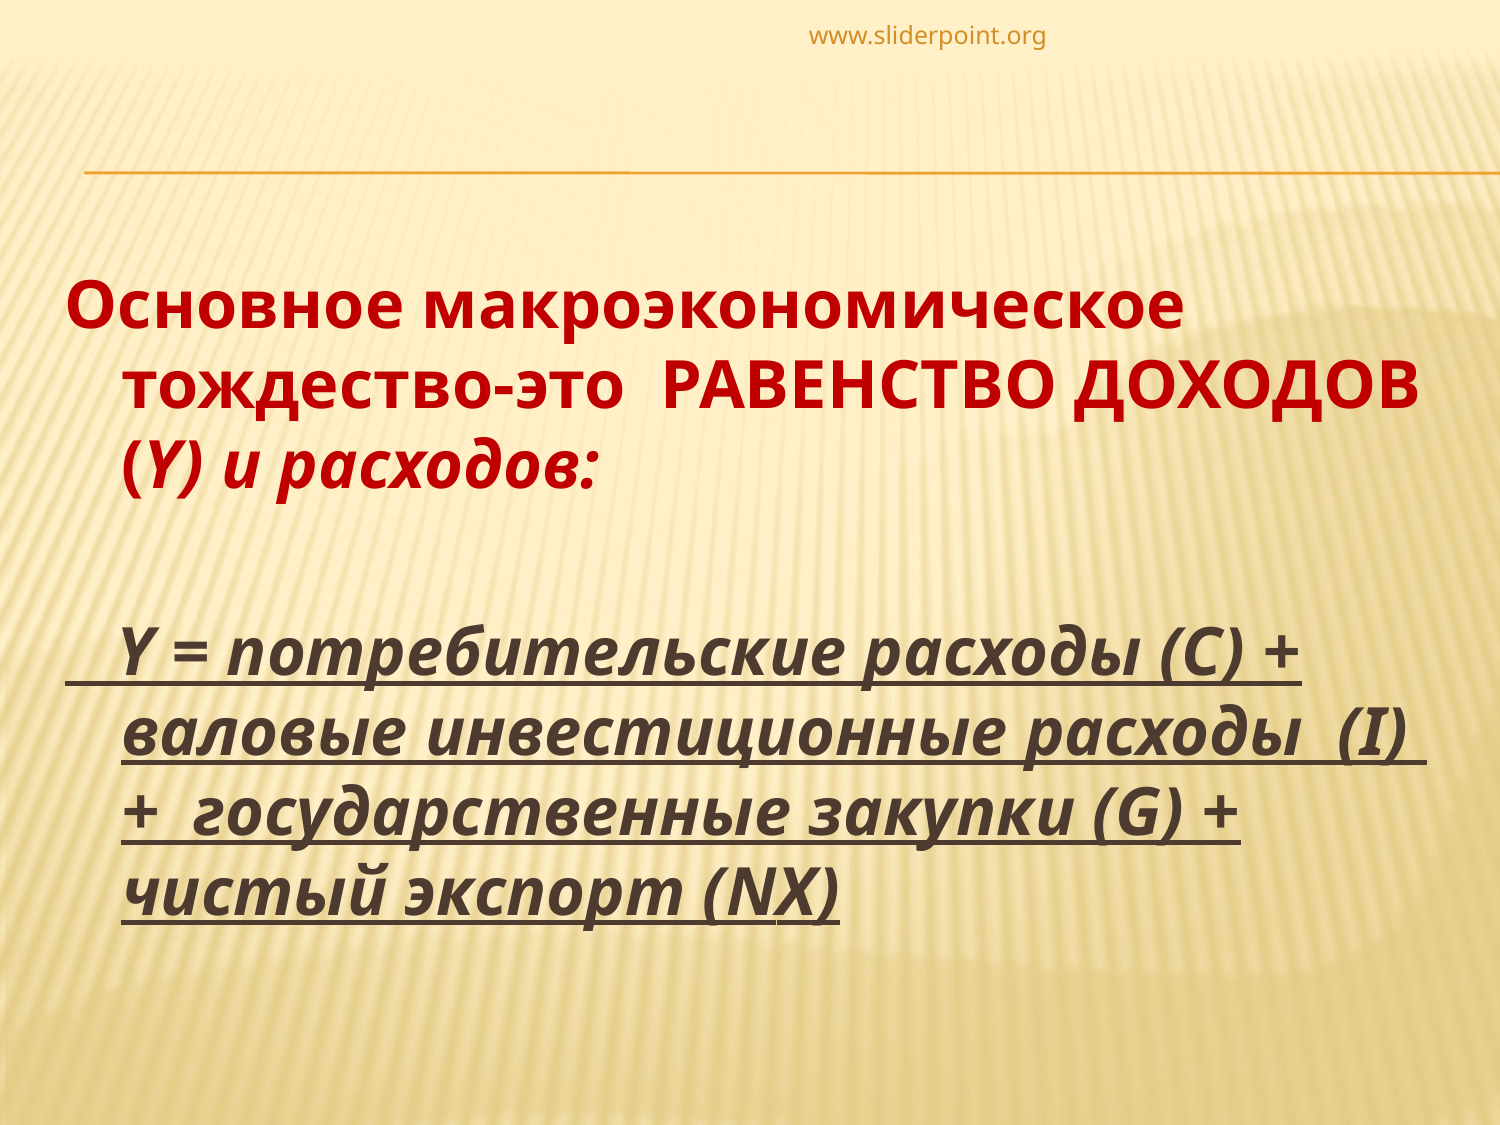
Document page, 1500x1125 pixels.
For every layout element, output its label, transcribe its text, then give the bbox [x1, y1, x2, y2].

footer www.sliderpoint.org [587, 12, 1063, 60]
list Основное макроэкономическое тождество-это РАВЕНСТВО ДОХОДОВ (Y) и расходов: Y = потребительские расходы (С) + валовые инвестиционные расходы (I) + государственные закупки (G) + чистый экспорт (NX) [50, 254, 1475, 998]
